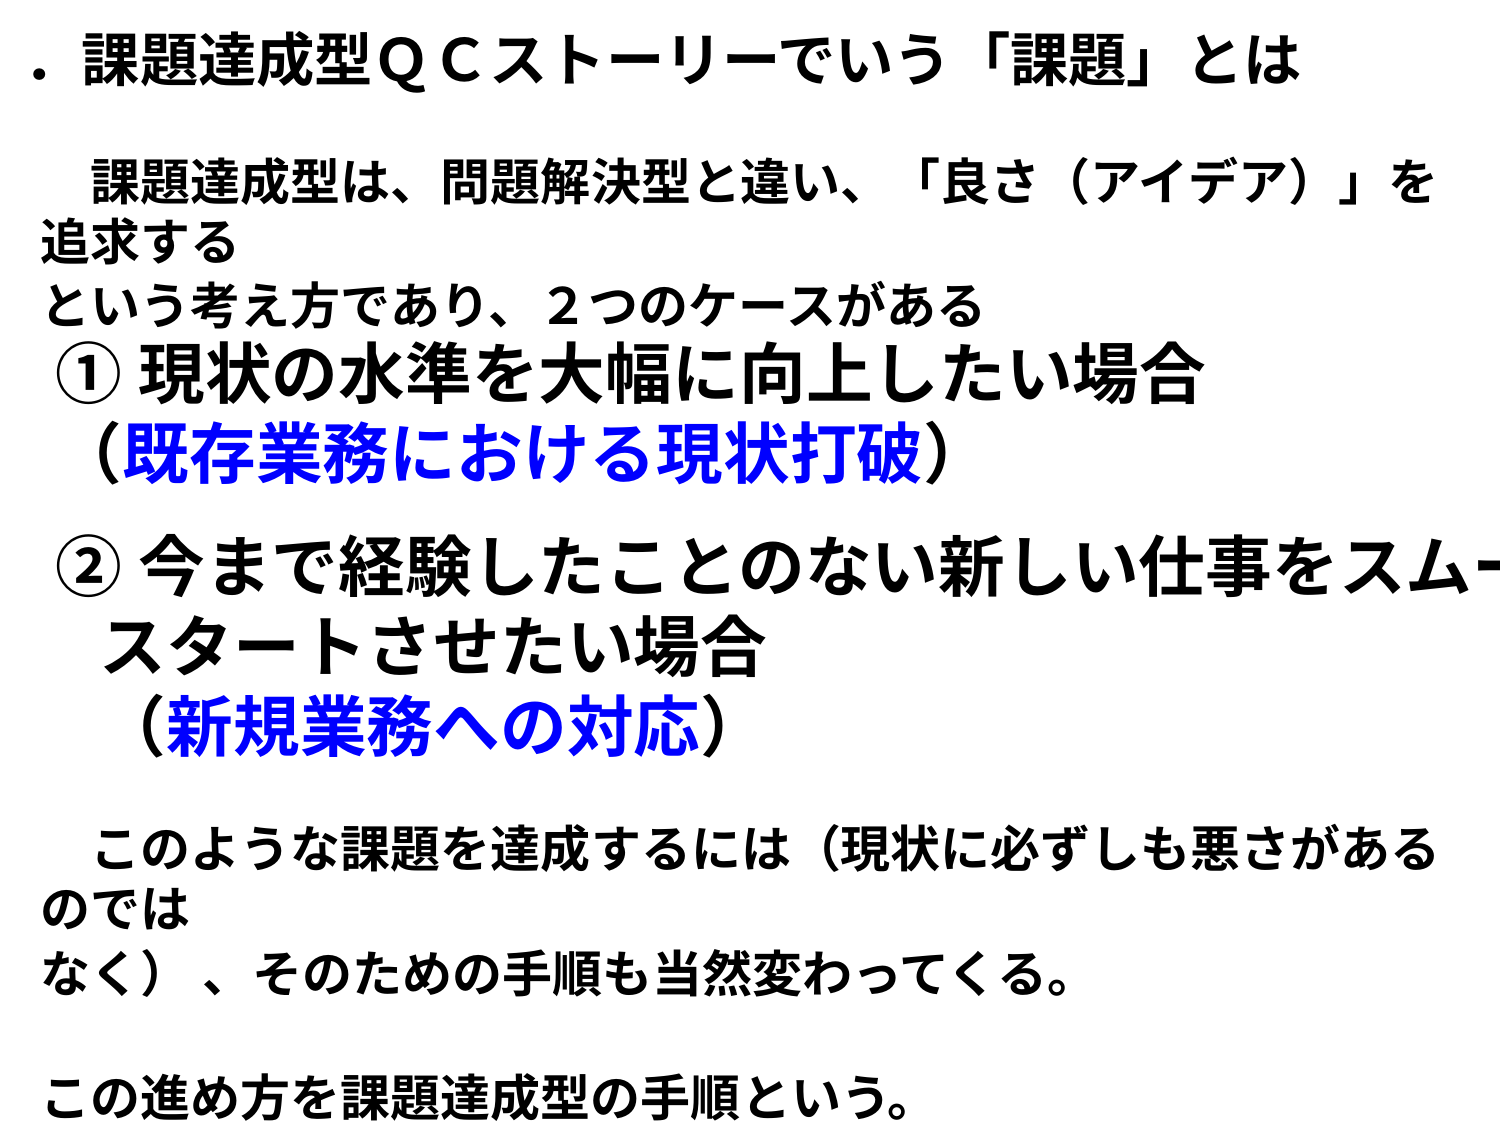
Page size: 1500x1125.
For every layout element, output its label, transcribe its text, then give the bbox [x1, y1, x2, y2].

text_box ①現状の水準を大幅に向上したい場合 （既存業務における現状打破） [41, 361, 1129, 462]
text_box ②今まで経験したことのない新しい仕事をスムーズに スタートさせたい場合 （新規業務への対応） [41, 544, 1306, 746]
text_box 課題達成型は、問題解決型と違い、「良さ（アイデア）」を追求する という考え方であり、２つのケースがある [26, 142, 1500, 342]
text_box このような課題を達成するには（現状に必ずしも悪さがあるのでは なく） 、そのための手順も当然変わってくる。 この進め方を課題達成型の手順という。 [26, 810, 1483, 1125]
text_box Ⅱ．課題達成型ＱＣストーリーでいう「課題」とは [0, 15, 1317, 101]
